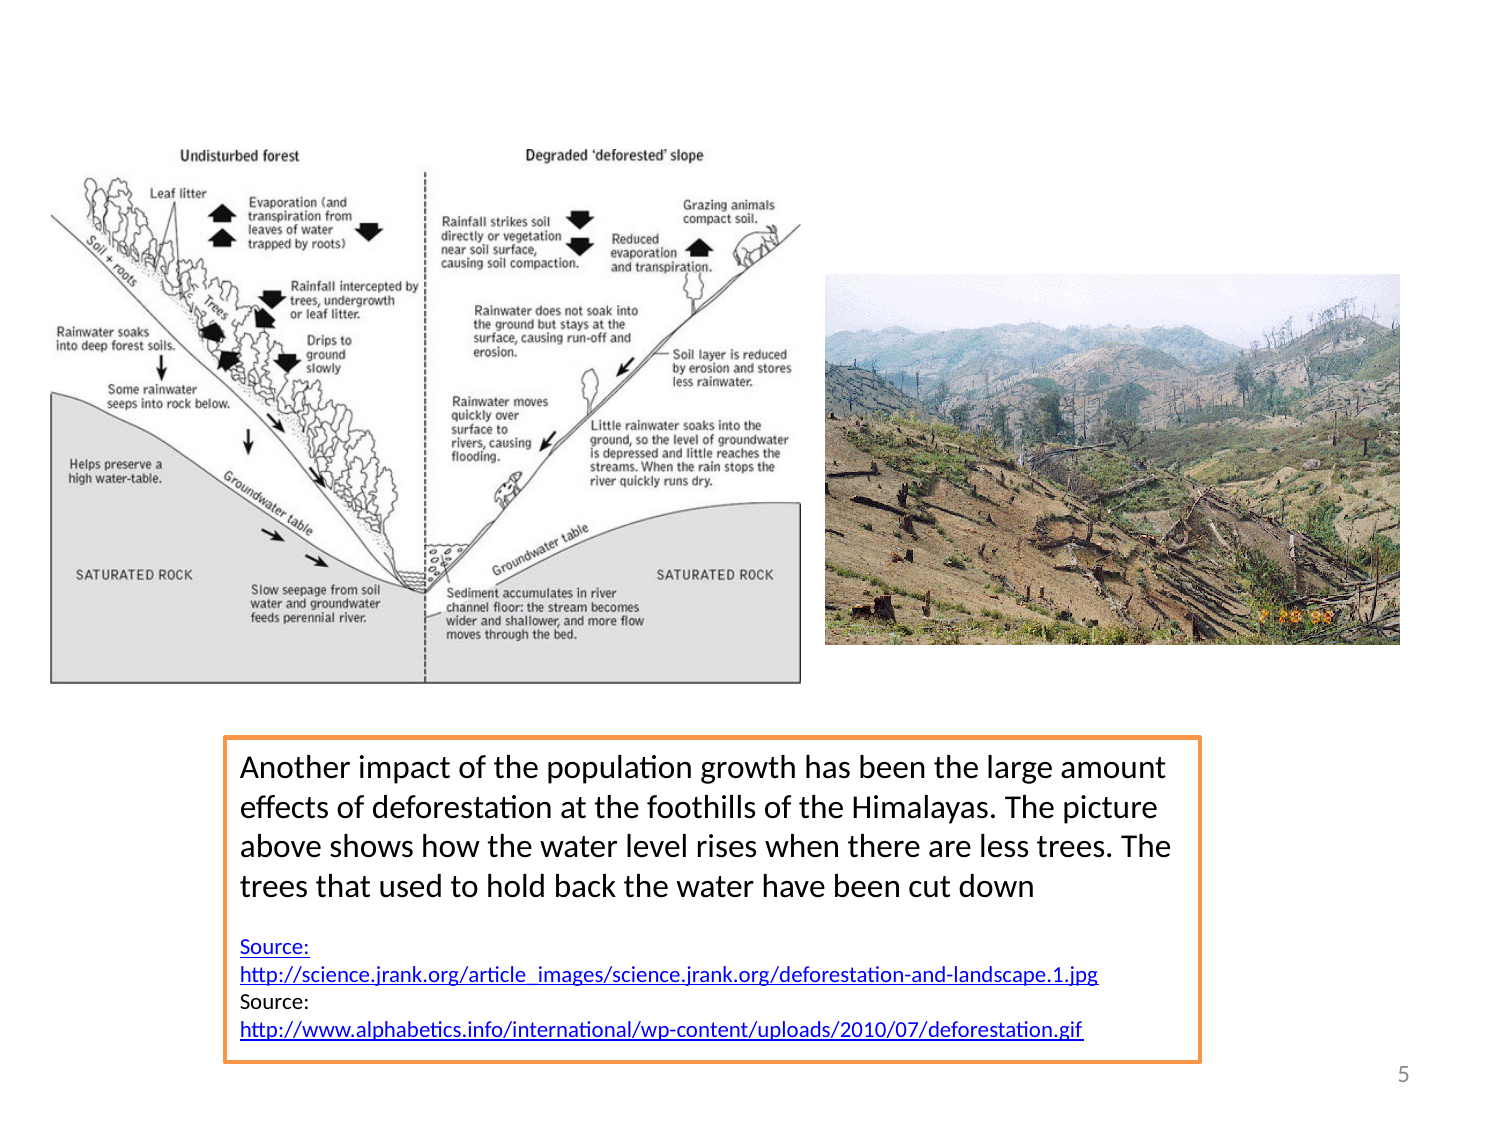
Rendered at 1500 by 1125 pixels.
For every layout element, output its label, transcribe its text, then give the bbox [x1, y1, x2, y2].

picture [824, 274, 1401, 646]
text_box Another impact of the population growth has been the large amount effects of deforestation at the foothills of the Himalayas. The picture above shows how the water level rises when there are less trees. The trees that used to hold back the water have been cut down Source: http://science.jrank.org/article_images/science.jrank.org/deforestation-and-landscape.1.jpg Source: http://www.alphabetics.info/international/wp-content/uploads/2010/07/deforestation.gif [223, 735, 1202, 1064]
picture [49, 149, 801, 684]
slide_number 5 [1074, 1042, 1425, 1103]
